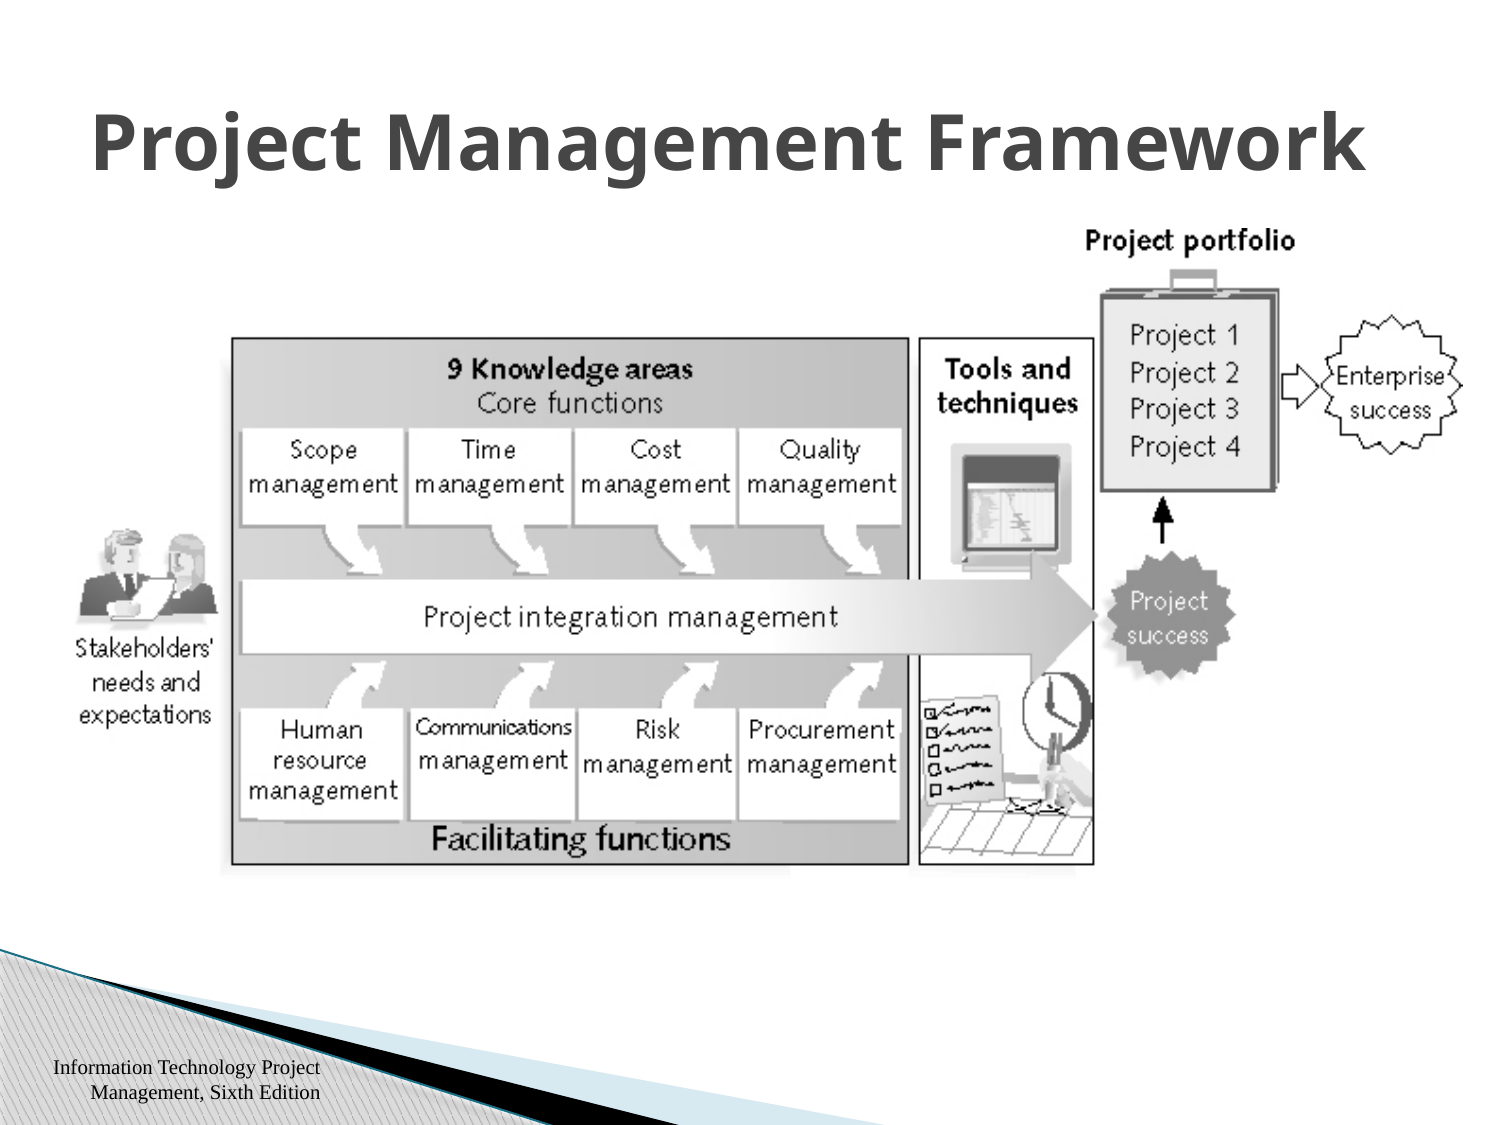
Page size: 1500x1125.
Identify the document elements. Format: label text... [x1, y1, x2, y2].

picture [74, 228, 1463, 879]
footer Information Technology Project Management, Sixth Edition [0, 1051, 336, 1112]
title Project Management Framework [75, 45, 1425, 228]
